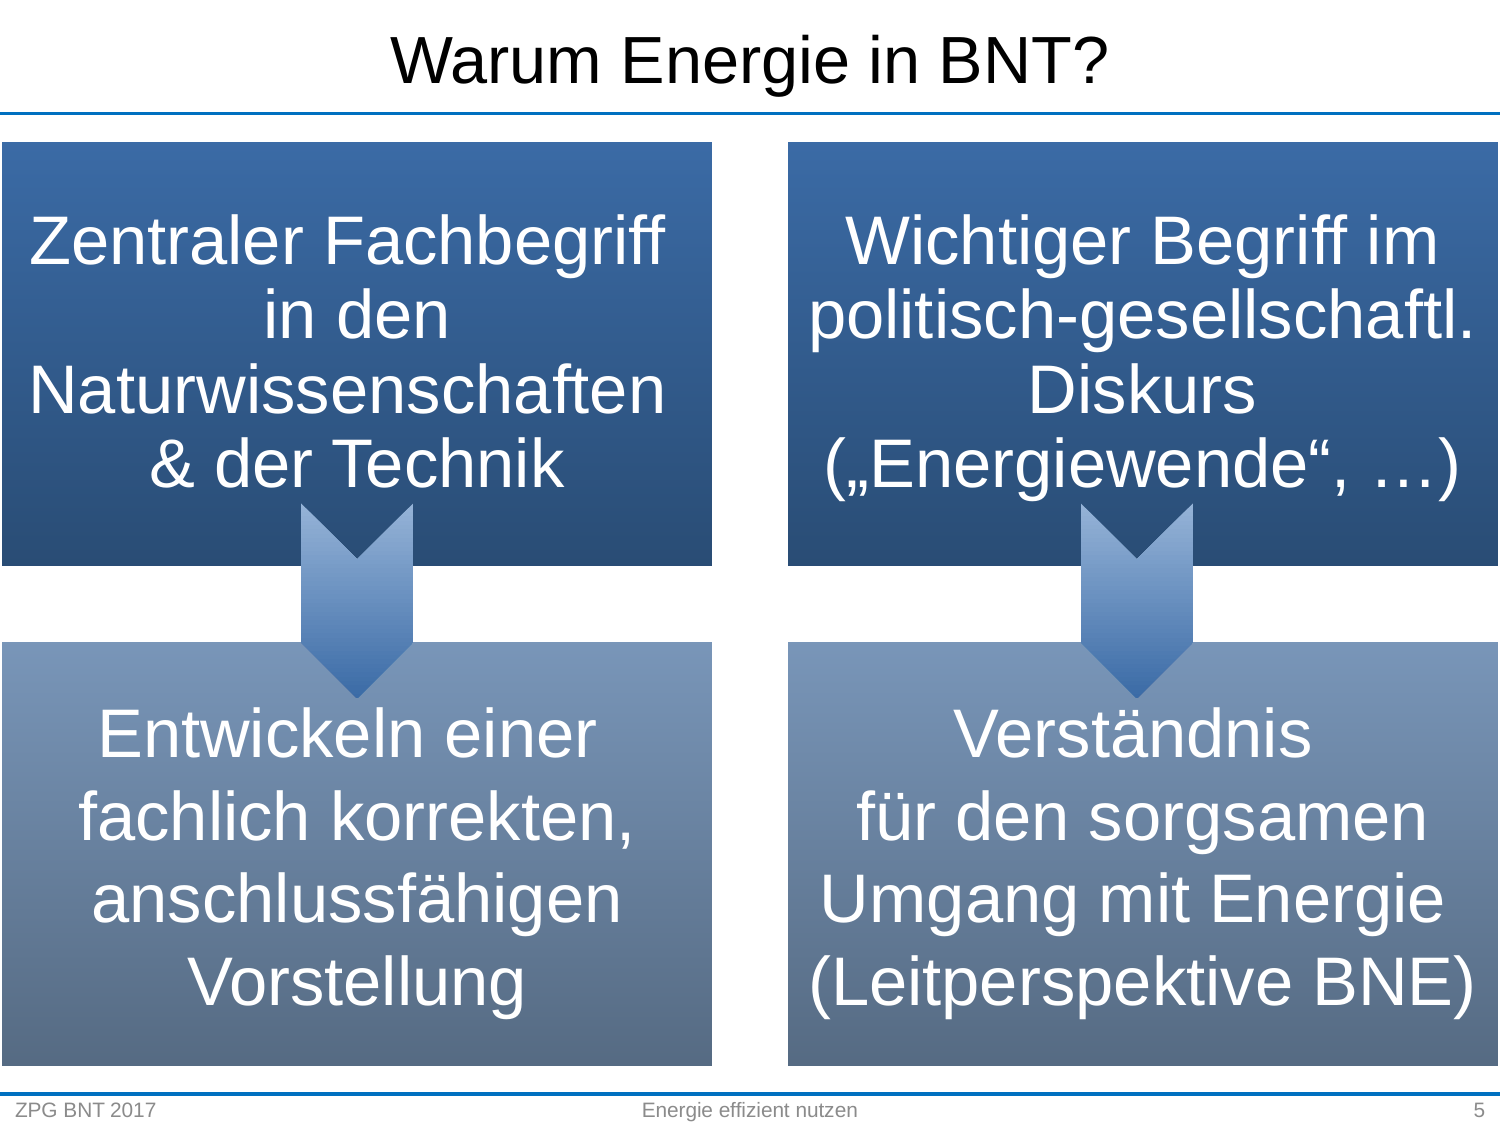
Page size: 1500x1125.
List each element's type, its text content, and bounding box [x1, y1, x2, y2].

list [0, 113, 1500, 1095]
title Warum Energie in BNT? [0, 0, 1500, 113]
slide_number ZPG BNT 2017 [0, 1102, 408, 1125]
footer Energie effizient nutzen [512, 1103, 988, 1125]
slide_number 5 [1104, 1102, 1500, 1125]
